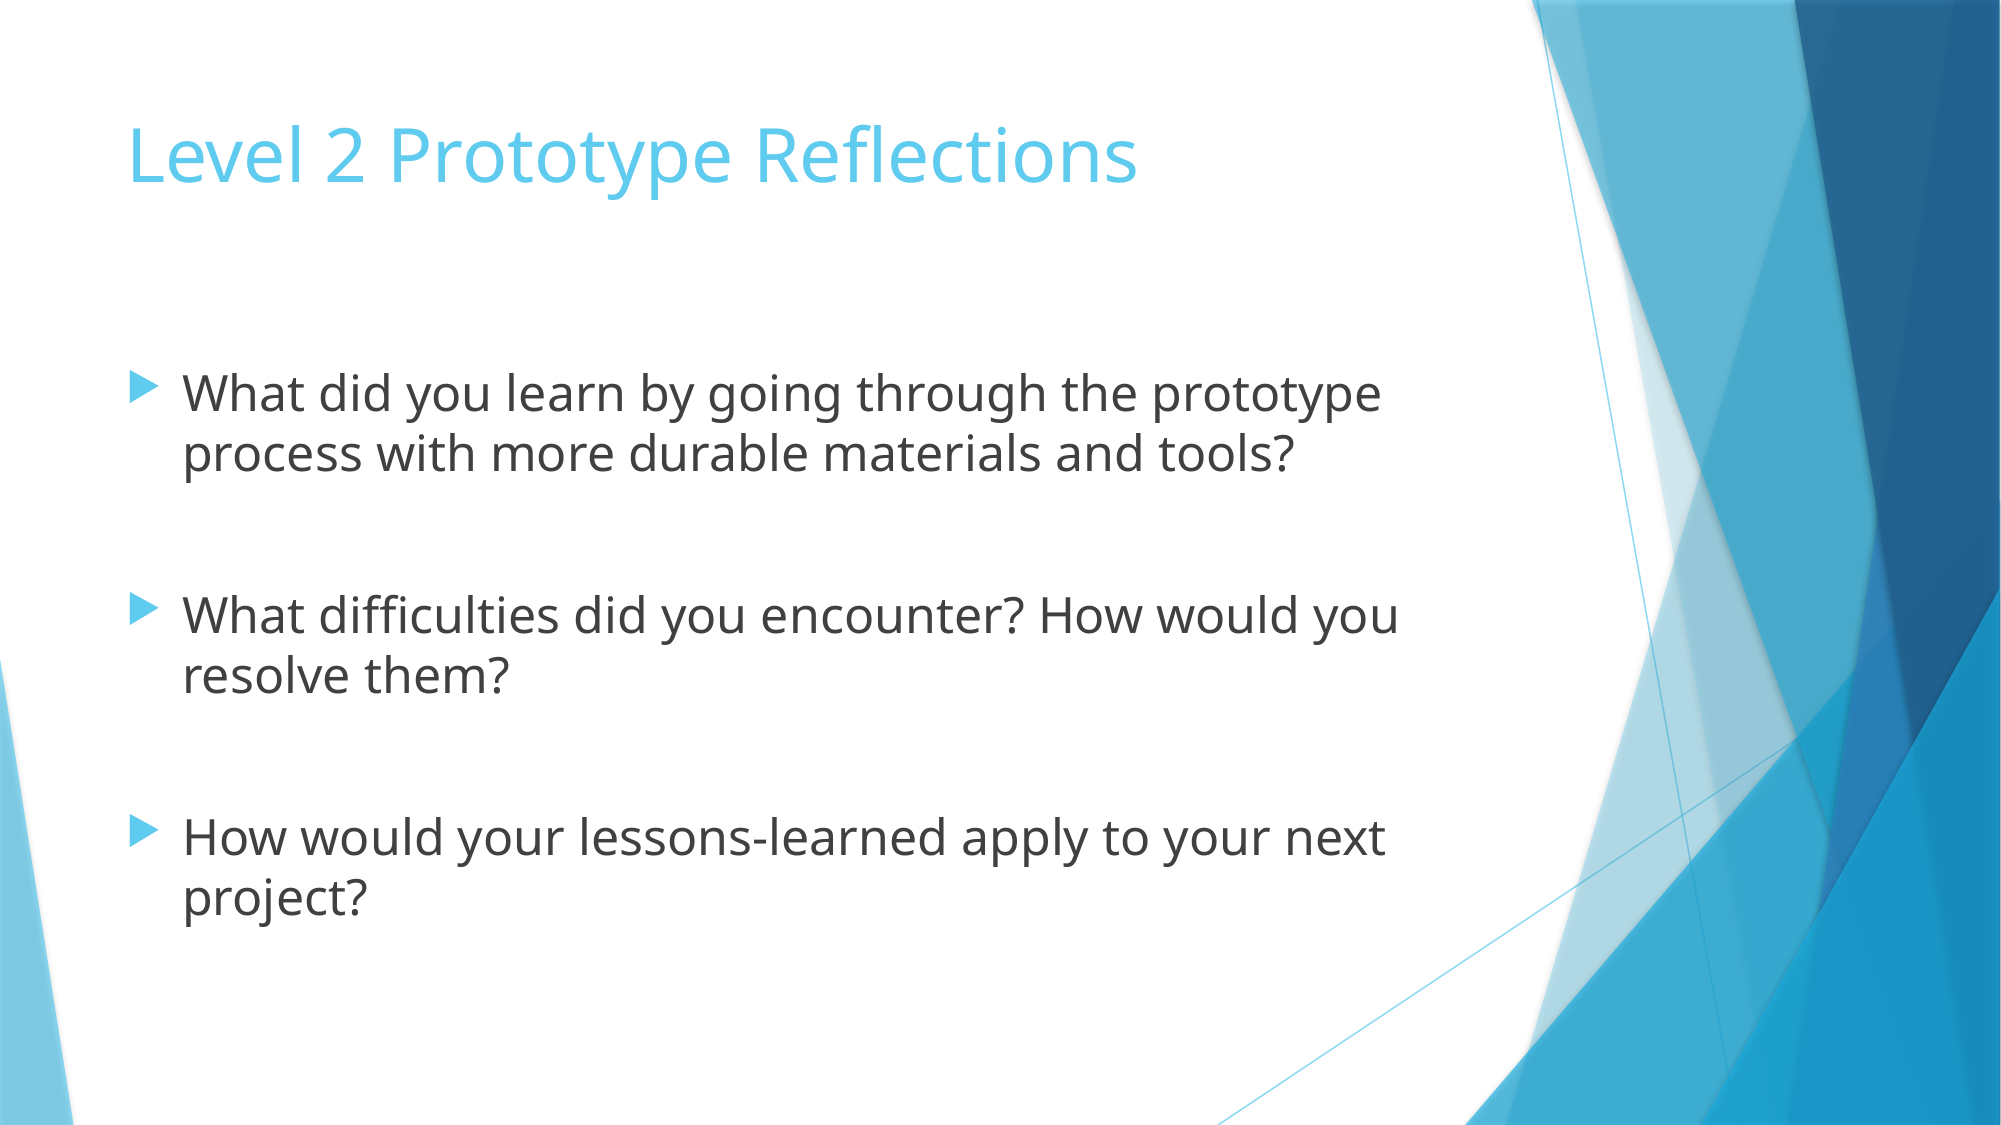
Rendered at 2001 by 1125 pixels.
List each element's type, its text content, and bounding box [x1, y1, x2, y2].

list What did you learn by going through the prototype process with more durable materials and tools? What difficulties did you encounter? How would you resolve them? How would your lessons-learned apply to your next project? [111, 354, 1522, 992]
title Level 2 Prototype Reflections [111, 99, 1522, 317]
